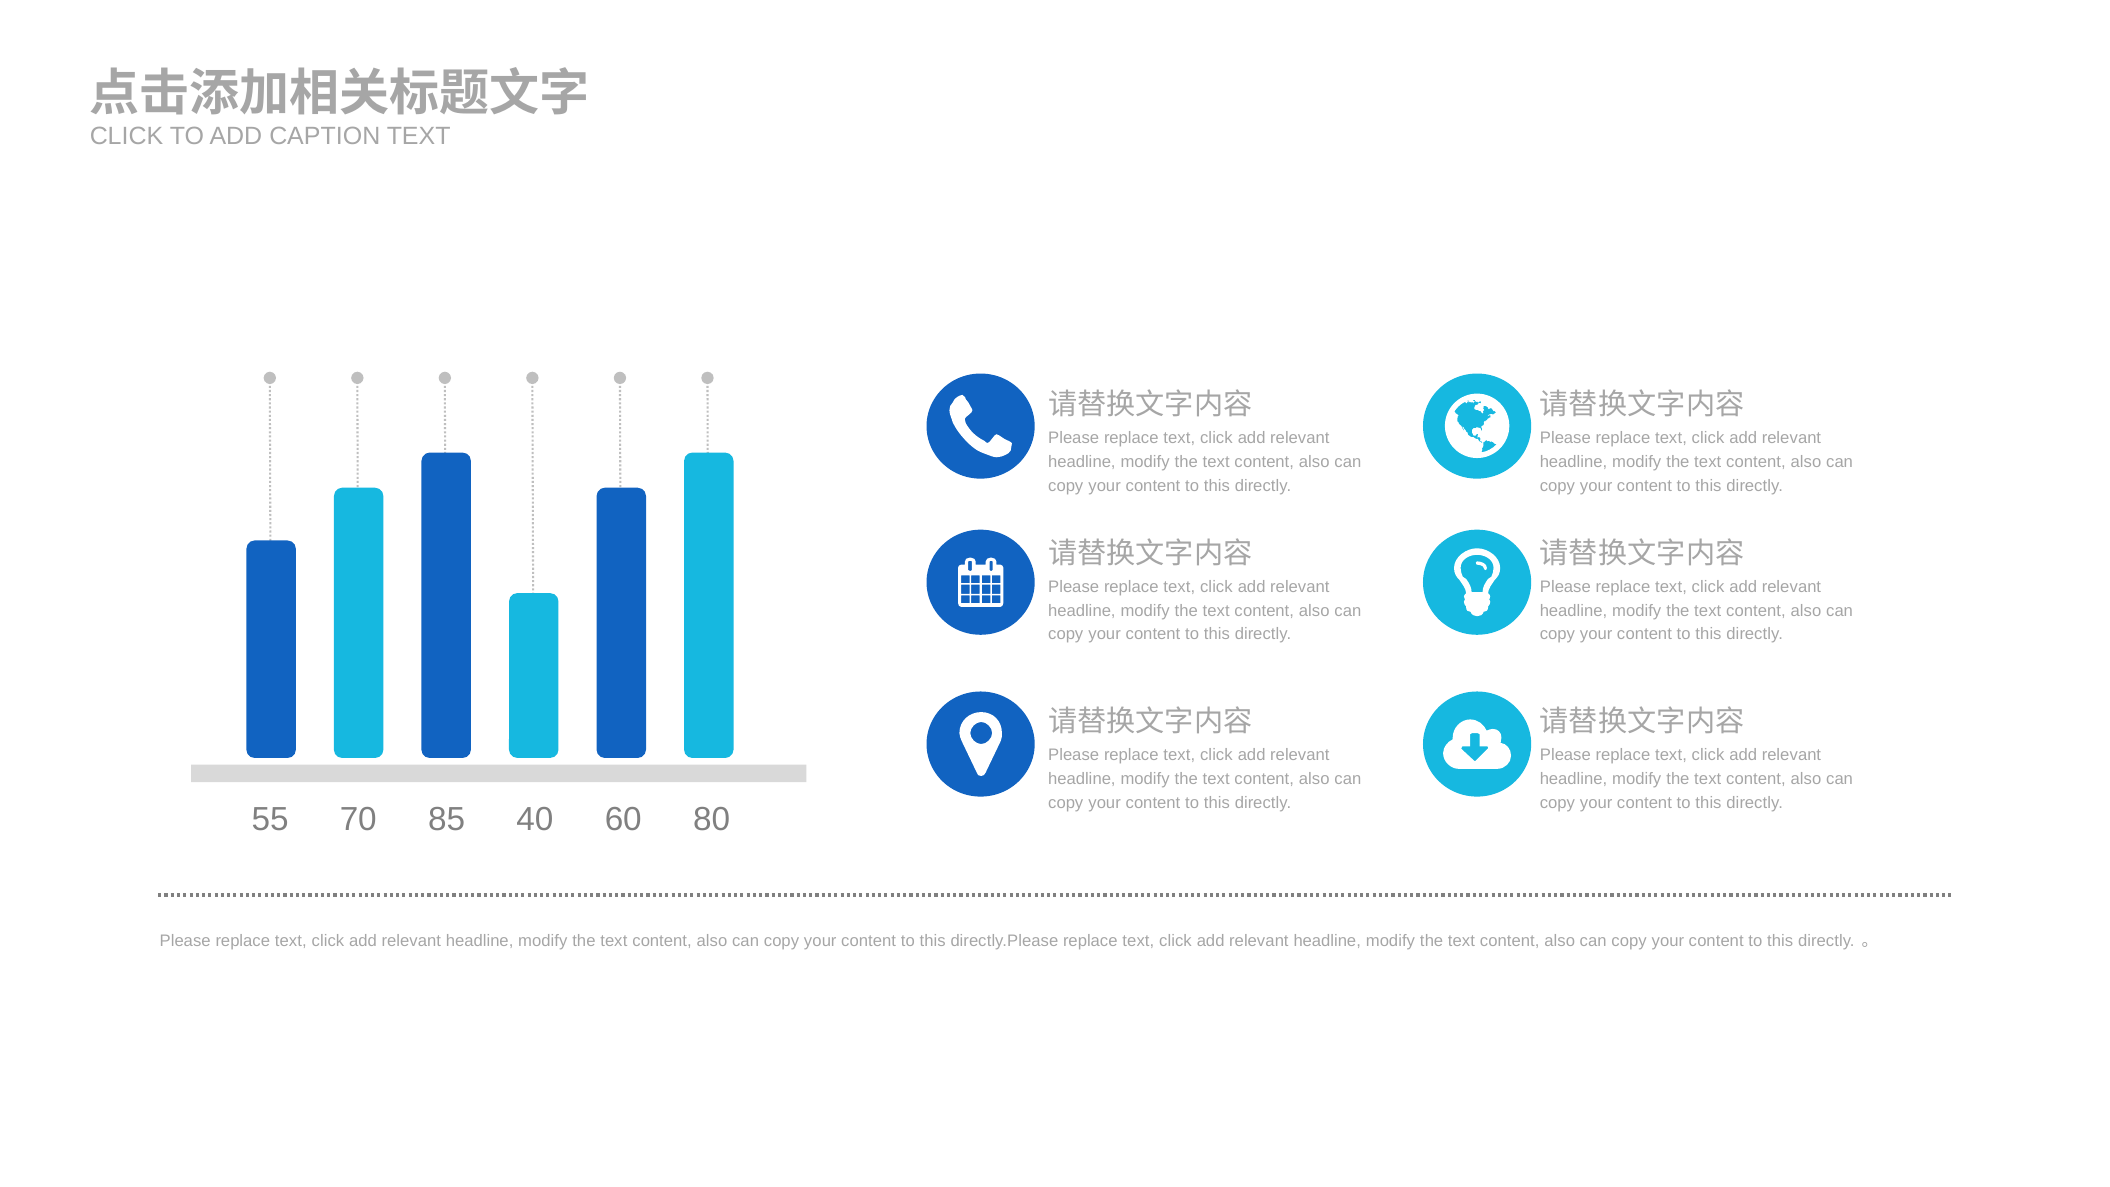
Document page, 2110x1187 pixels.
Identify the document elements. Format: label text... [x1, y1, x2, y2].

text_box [246, 377, 296, 758]
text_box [1048, 695, 1383, 811]
text_box 点击添加相关标题文字 [89, 60, 618, 121]
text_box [1422, 691, 1532, 797]
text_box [596, 377, 646, 758]
text_box 85 [428, 789, 466, 837]
text_box 40 [516, 789, 554, 837]
text_box 70 [339, 789, 377, 837]
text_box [421, 377, 471, 758]
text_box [1539, 695, 1874, 811]
text_box [190, 763, 807, 783]
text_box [1048, 527, 1383, 643]
text_box 60 [604, 789, 642, 837]
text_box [1422, 373, 1532, 479]
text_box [926, 373, 1035, 479]
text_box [1539, 378, 1874, 494]
text_box CLICK TO ADD CAPTION TEXT [89, 119, 524, 150]
text_box 55 [251, 789, 289, 837]
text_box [684, 377, 734, 758]
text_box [1422, 529, 1532, 635]
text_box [509, 377, 559, 758]
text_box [926, 691, 1035, 797]
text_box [333, 377, 384, 758]
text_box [1539, 527, 1874, 643]
text_box Please replace text, click add relevant headline, modify the text content, also can copy your content to this directly.Please replace text, click add relevant headline, modify the text content, also can copy your content to this directly.。 [159, 925, 1950, 950]
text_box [1048, 378, 1392, 494]
text_box 80 [692, 789, 731, 837]
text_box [926, 529, 1035, 635]
